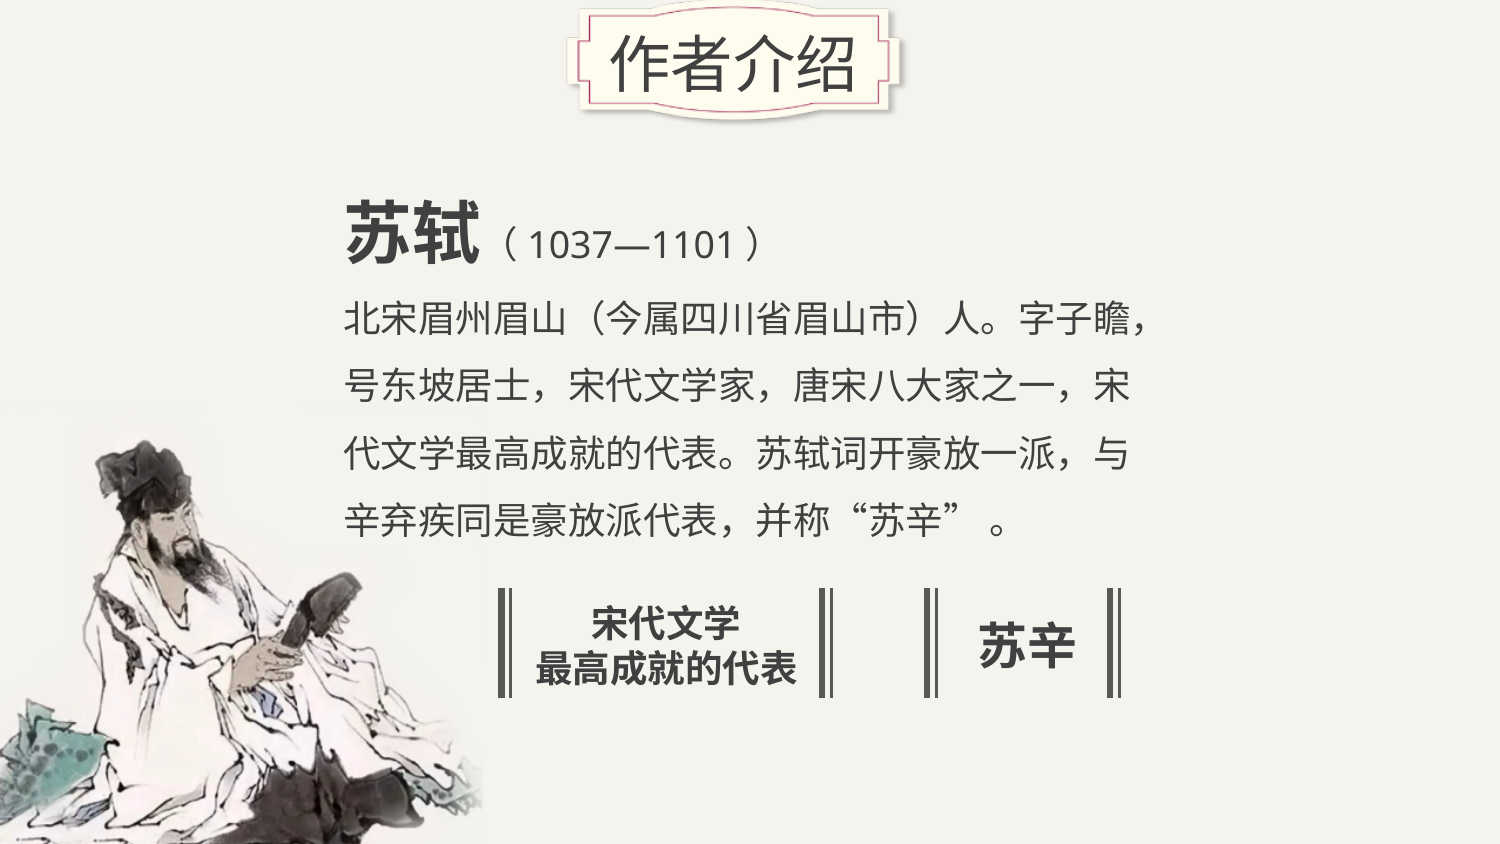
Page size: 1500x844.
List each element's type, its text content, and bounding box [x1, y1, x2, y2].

text_box 苏轼（1037—1101） 北宋眉州眉山（今属四川省眉山市）人。字子瞻，号东坡居士，宋代文学家，唐宋八大家之一，宋代文学最高成就的代表。苏轼词开豪放一派，与辛弃疾同是豪放派代表，并称“苏辛” 。 [332, 142, 1168, 548]
picture [0, 352, 694, 844]
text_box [501, 588, 1120, 699]
picture [555, 0, 919, 155]
